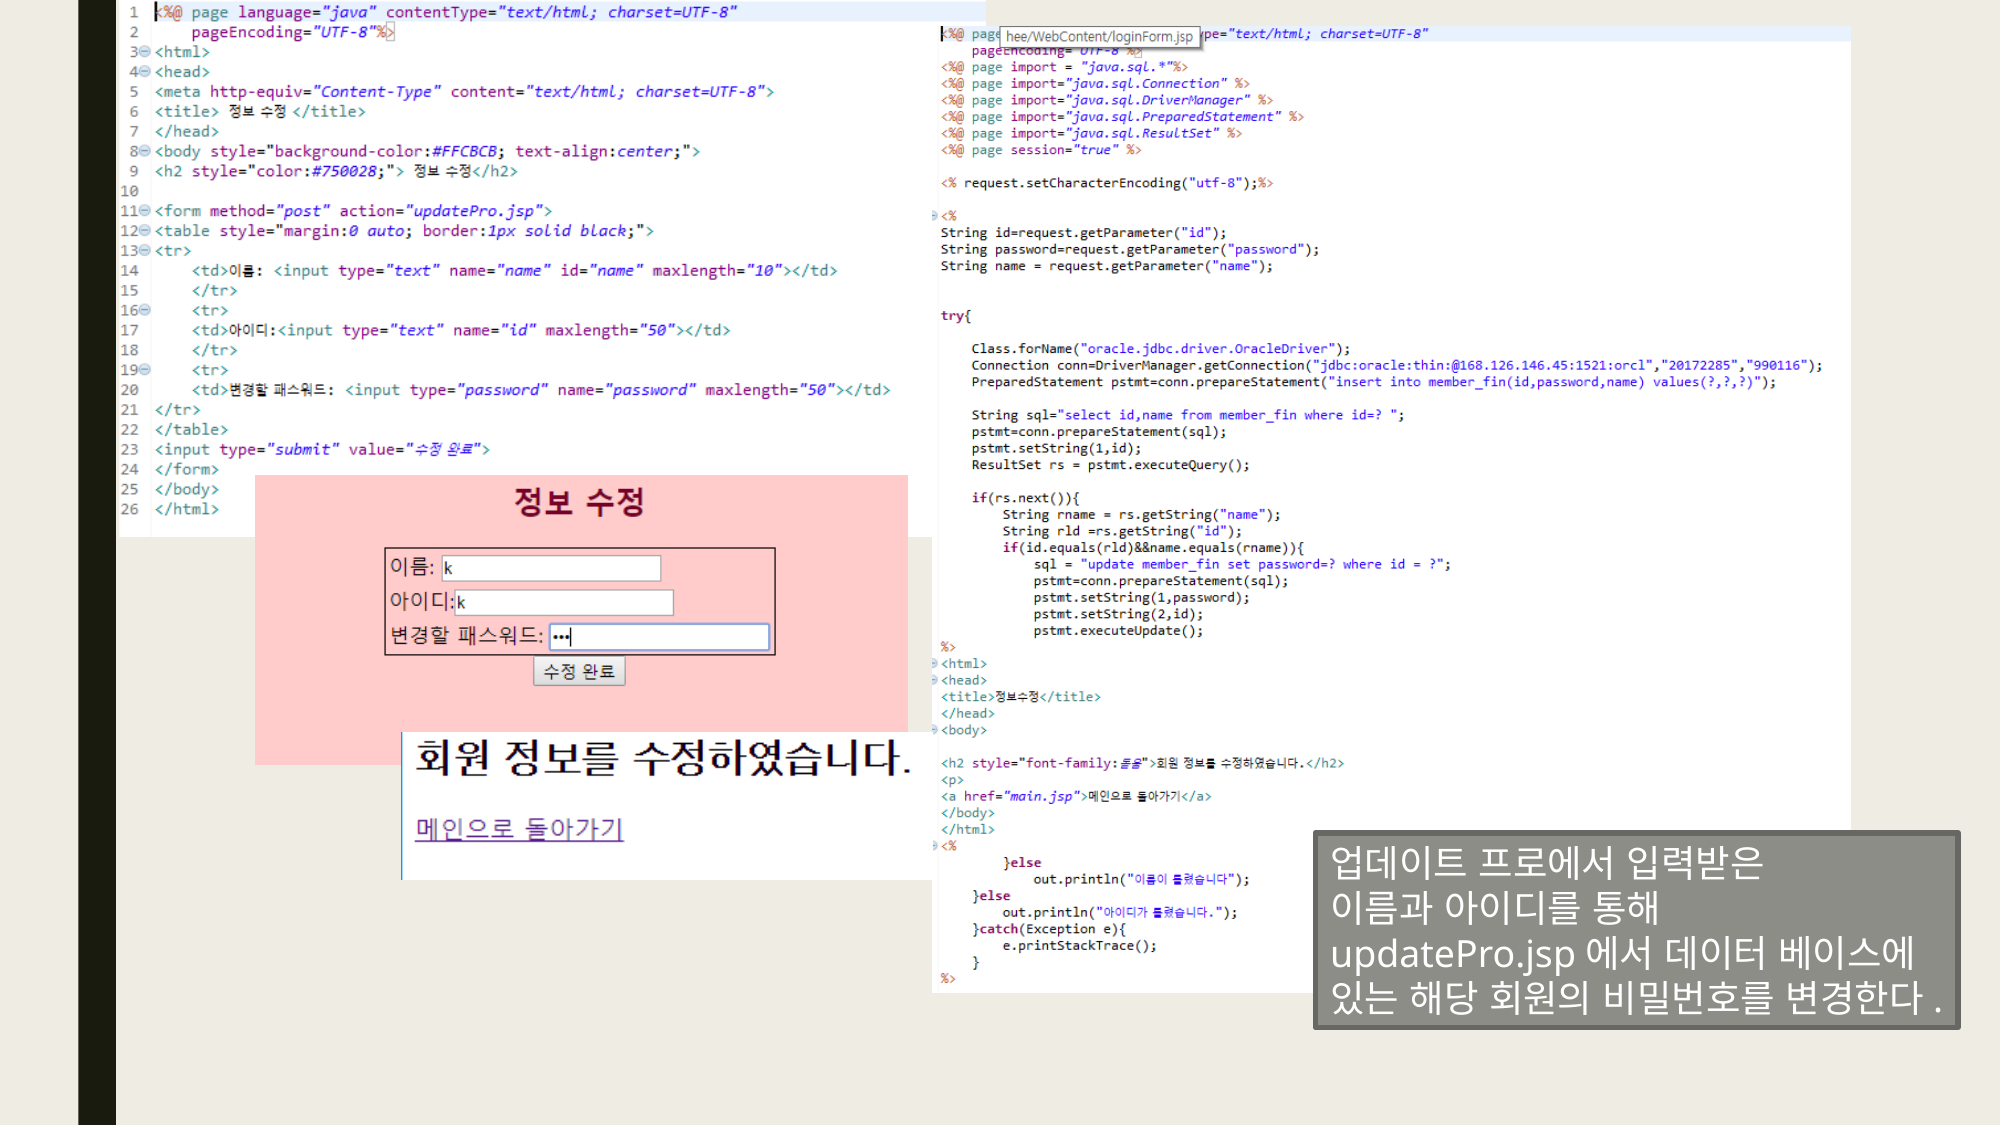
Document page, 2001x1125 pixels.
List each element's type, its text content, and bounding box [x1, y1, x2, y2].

picture [119, 0, 1851, 993]
text_box 업데이트 프로에서 입력받은 이름과 아이디를 통해 updatePro.jsp에서 데이터 베이스에 있는 해당 회원의 비밀번호를 변경한다. [1313, 830, 1961, 1030]
